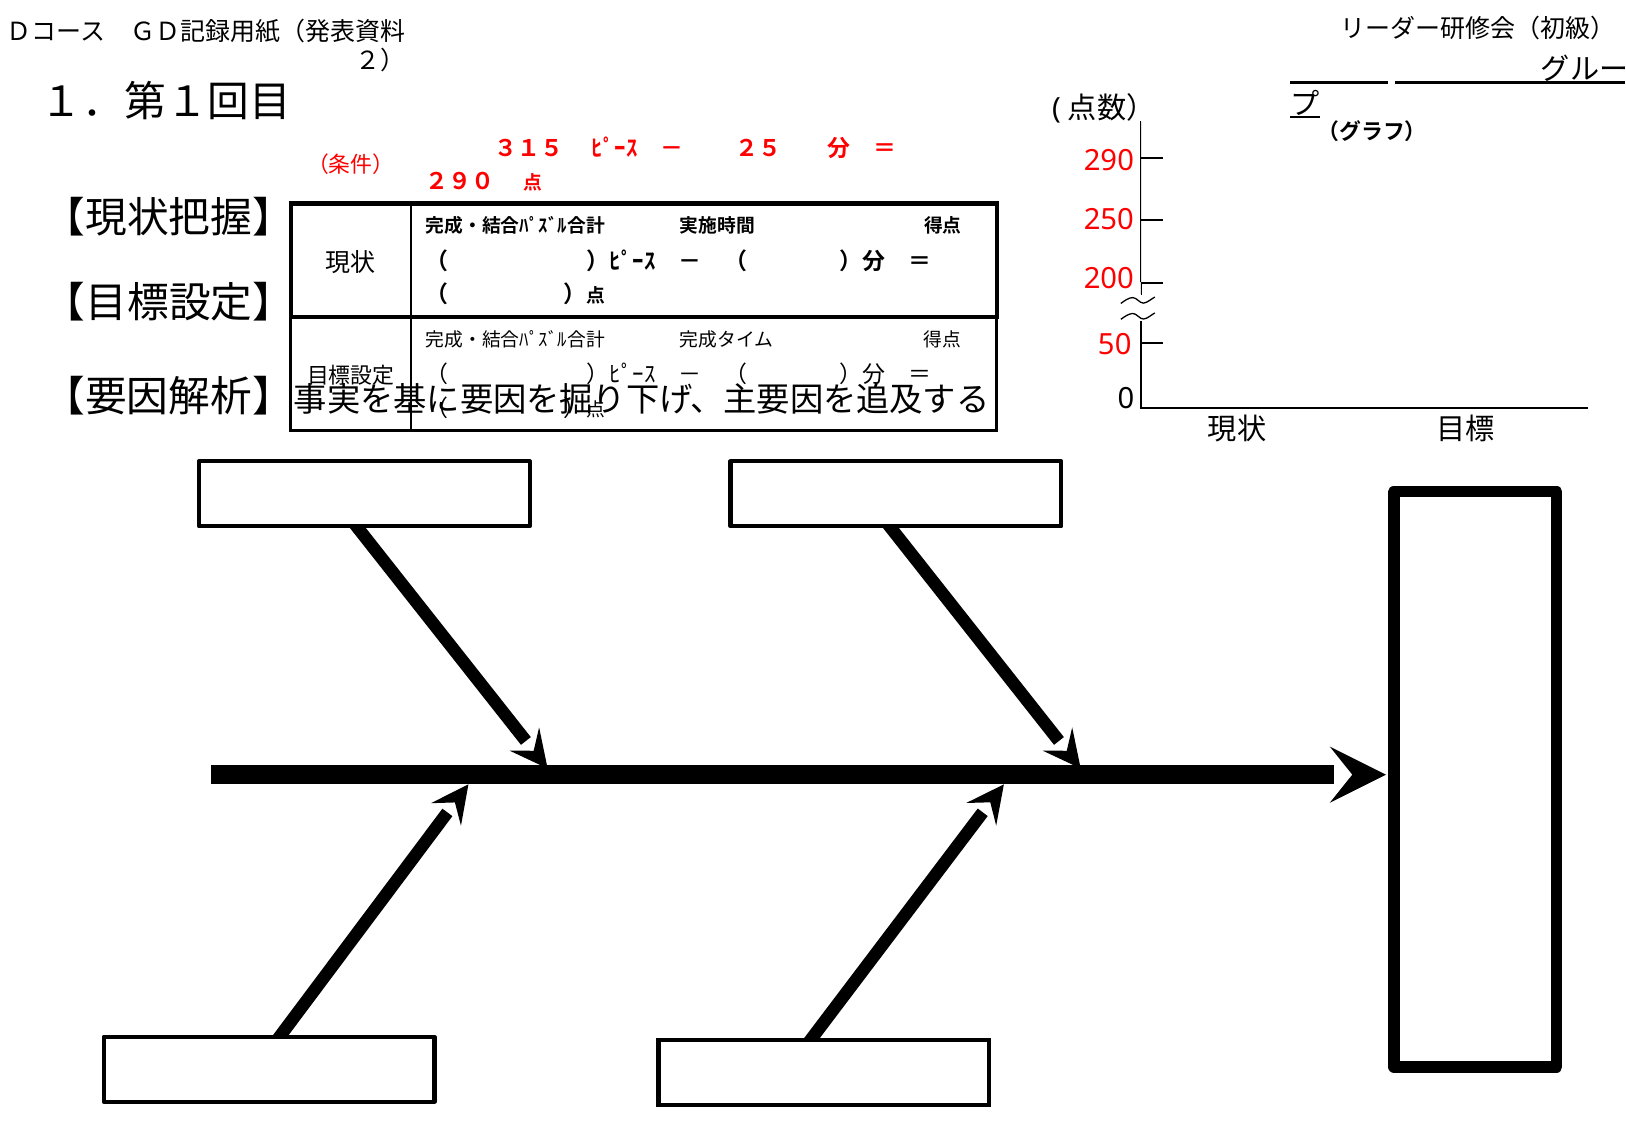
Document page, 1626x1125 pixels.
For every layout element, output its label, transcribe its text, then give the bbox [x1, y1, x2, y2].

text_box [197, 459, 532, 528]
title １．第１回目 [24, 83, 361, 138]
text_box Ｄコース ＧＤ記録用紙（発表資料２） [0, 7, 421, 83]
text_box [885, 521, 1081, 769]
table_header （条件） [291, 122, 411, 201]
text_box 【要因解析】事実を基に要因を掘り下げ、主要因を追及する [27, 357, 1024, 433]
text_box グループ [1275, 42, 1625, 87]
text_box リーダー研修会（初級） [1264, 12, 1616, 74]
table_cell 完成・結合ﾊﾟｽﾞﾙ合計 実施時間 得点 （ ）ﾋﾟｰｽ － （ ）分 ＝ （ ）点 [412, 206, 995, 315]
table_cell 目標設定 [292, 319, 410, 429]
text_box 【現状把握】 【目標設定】 [27, 160, 361, 357]
table_cell 完成・結合ﾊﾟｽﾞﾙ合計 完成タイム 得点 （ ）ﾋﾟｰｽ － （ ）分 ＝ （ ）点 [412, 319, 995, 429]
table_cell 現状 [361, 206, 410, 315]
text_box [1029, 88, 1625, 445]
text_box [102, 1035, 437, 1104]
text_box [658, 1039, 990, 1105]
text_box [1392, 490, 1559, 1069]
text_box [352, 521, 548, 769]
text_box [801, 784, 1005, 1052]
table_header ３１５ ﾋﾟｰｽ － ２５ 分 ＝ ２９０ 点 [411, 122, 997, 201]
text_box [728, 459, 1063, 528]
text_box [268, 784, 469, 1052]
